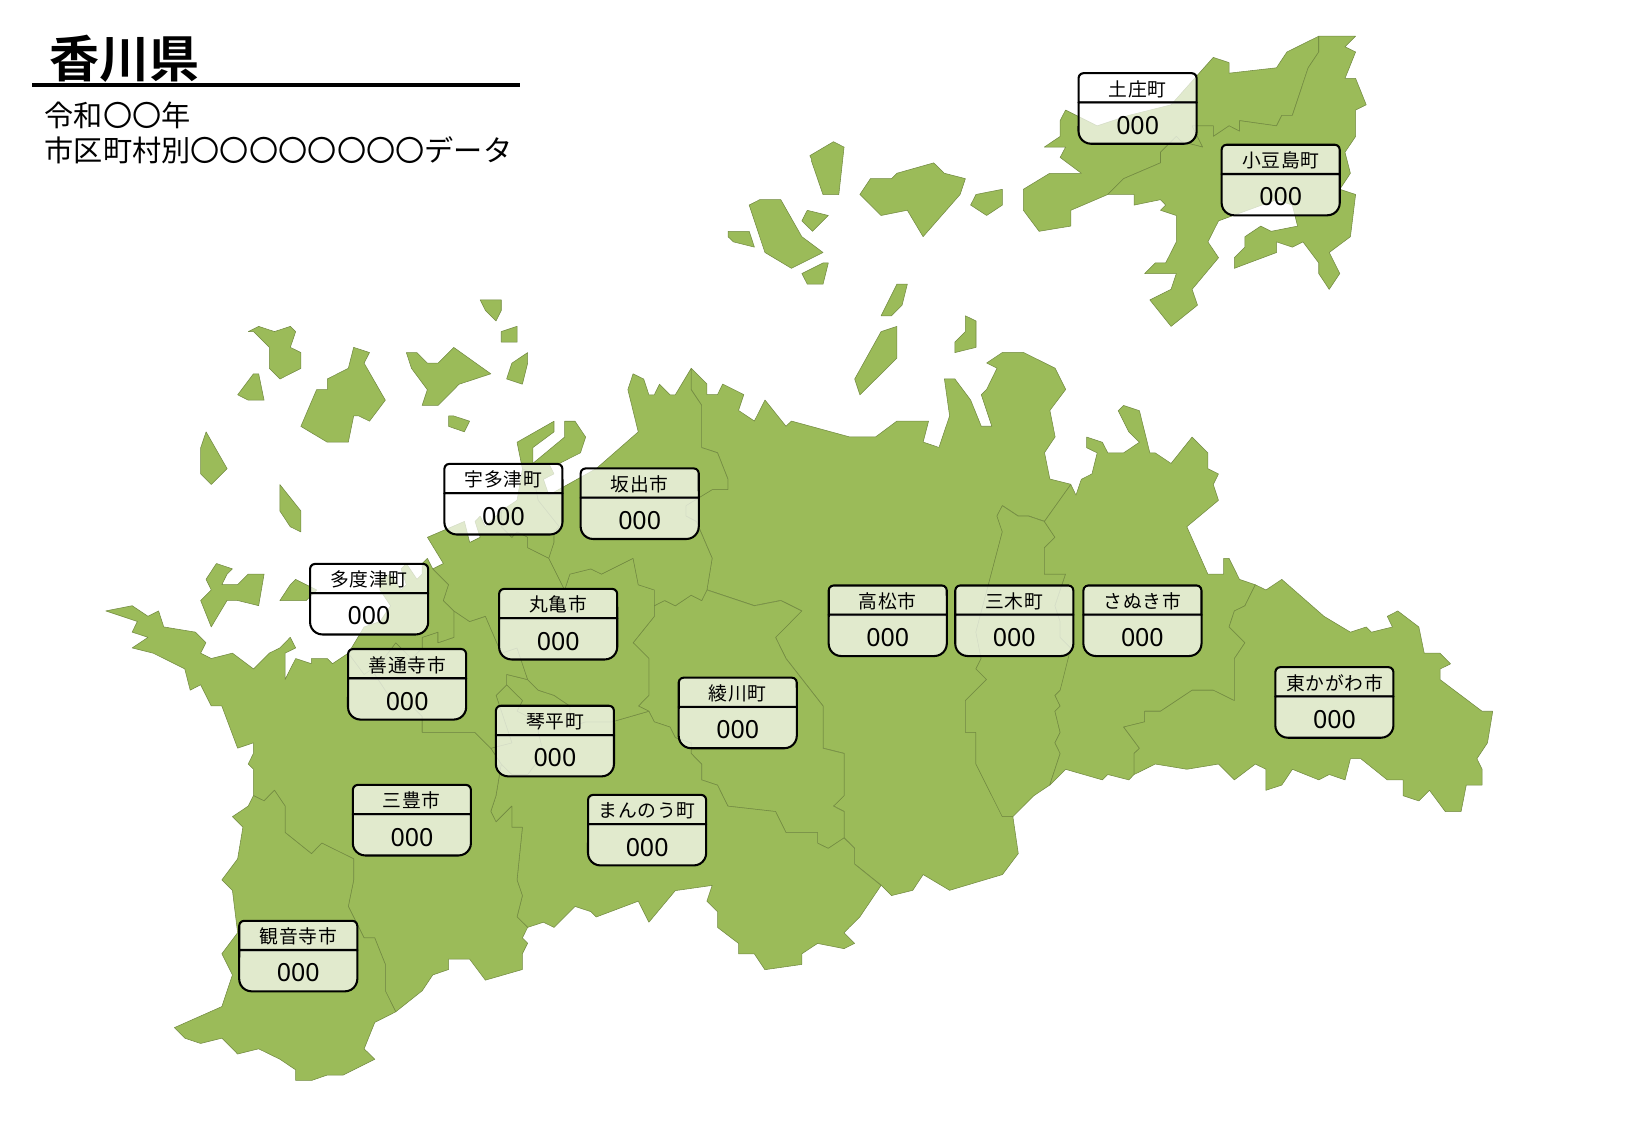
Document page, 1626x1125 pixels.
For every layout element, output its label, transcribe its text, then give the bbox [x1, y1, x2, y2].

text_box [347, 648, 467, 720]
text_box 香川県 [34, 20, 215, 83]
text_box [309, 563, 429, 635]
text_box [580, 468, 700, 540]
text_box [678, 677, 798, 749]
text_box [587, 794, 707, 866]
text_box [955, 585, 1074, 657]
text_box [828, 585, 948, 657]
text_box 令和〇〇年 市区町村別〇〇〇〇〇〇〇〇データ [29, 89, 100, 175]
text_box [1275, 666, 1394, 738]
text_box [352, 784, 472, 856]
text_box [495, 705, 615, 777]
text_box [238, 920, 358, 992]
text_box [498, 588, 618, 660]
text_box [1083, 585, 1202, 657]
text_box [1221, 144, 1340, 216]
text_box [1078, 72, 1197, 145]
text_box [105, 35, 1493, 1081]
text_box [444, 463, 563, 535]
